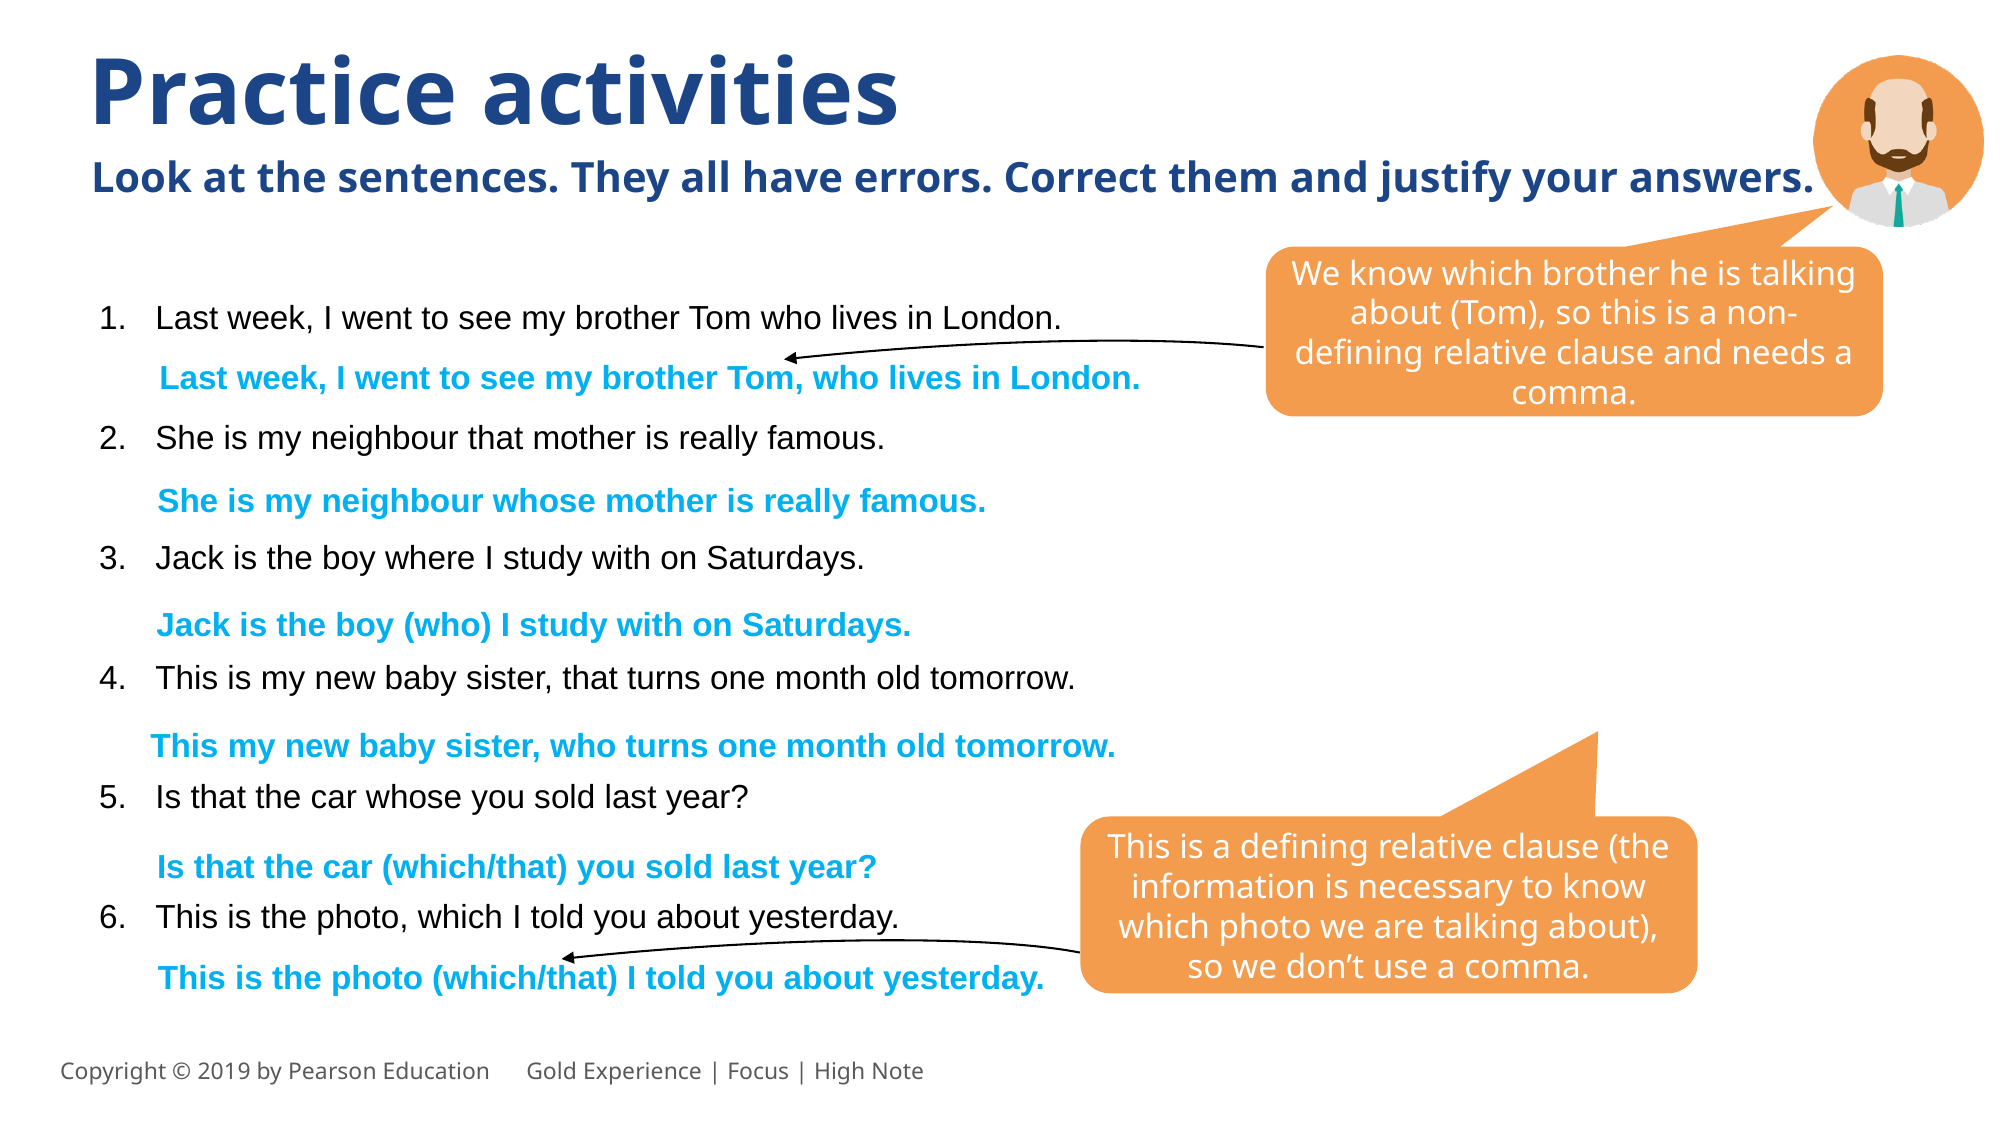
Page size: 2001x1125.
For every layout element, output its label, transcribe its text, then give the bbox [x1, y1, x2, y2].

text_box Jack is the boy (who) I study with on Saturdays. [141, 595, 928, 651]
text_box [784, 339, 1264, 406]
text_box Practice activities [73, 37, 1181, 169]
text_box Look at the sentences. They all have errors. Correct them and justify your answers. [76, 148, 1808, 217]
picture [1813, 55, 1985, 227]
text_box We know which brother he is talking about (Tom), so this is a non-defining relative clause and needs a comma. [1263, 208, 1886, 419]
text_box This my new baby sister, who turns one month old tomorrow. [135, 716, 1142, 772]
text_box Last week, I went to see my brother Tom, who lives in London. [144, 349, 901, 404]
text_box This is the photo (which/that) I told you about yesterday. [143, 948, 680, 1004]
text_box She is my neighbour whose mother is really famous. [142, 471, 1003, 527]
text_box Is that the car (which/that) you sold last year? [142, 837, 894, 893]
text_box This is a defining relative clause (the information is necessary to know which photo we are talking about), so we don’t use a comma. [1078, 729, 1700, 996]
footer Copyright © 2019 by Pearson Education Gold Experience | Focus | High Note [45, 1040, 1084, 1101]
text_box Last week, I went to see my brother Tom, who lives in London. [927, 365, 1158, 404]
text_box Last week, I went to see my brother Tom who lives in London. She is my neighbour that mother is really famous. Jack is the boy where I study with on Saturdays. This is my new baby sister, that turns one month old tomorrow. Is that the car whose you sold last year? This is the photo, which I told you about yesterday. [84, 217, 1960, 943]
text_box This is the photo (which/that) I told you about yesterday. [706, 956, 1062, 1004]
text_box [561, 939, 1080, 1006]
